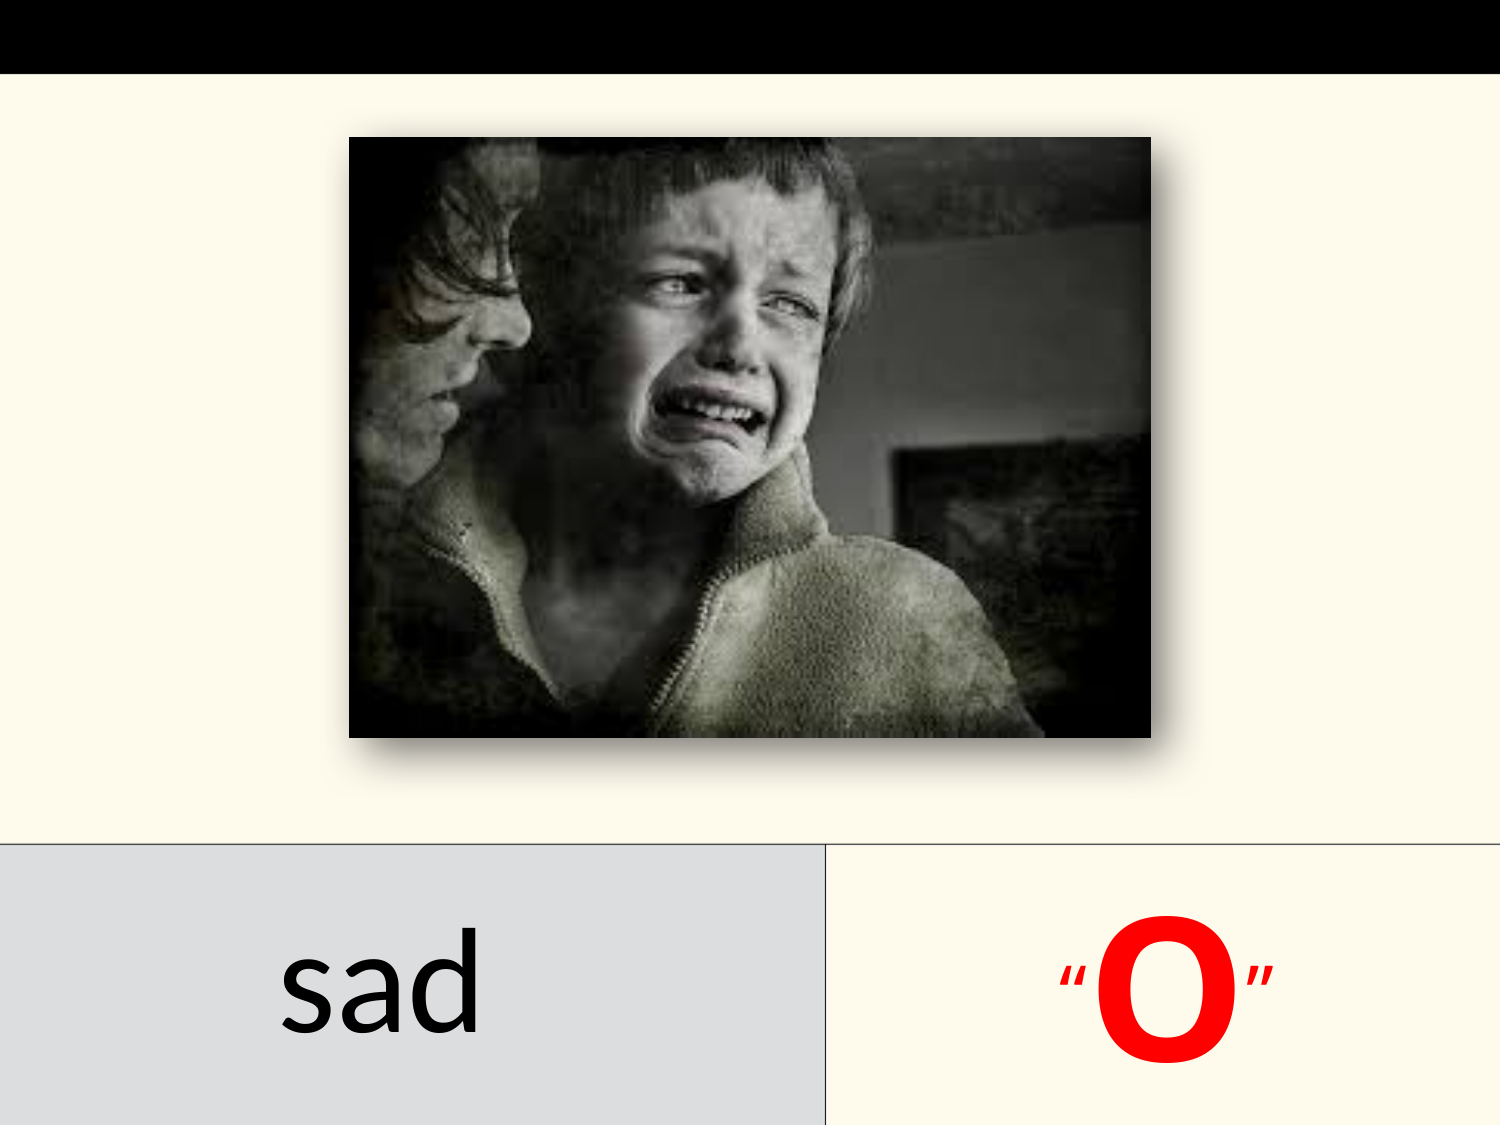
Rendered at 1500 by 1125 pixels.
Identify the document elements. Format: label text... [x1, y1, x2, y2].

text_box “O” [1044, 854, 1289, 1109]
picture [0, 0, 1500, 1125]
list sad [262, 875, 538, 1067]
